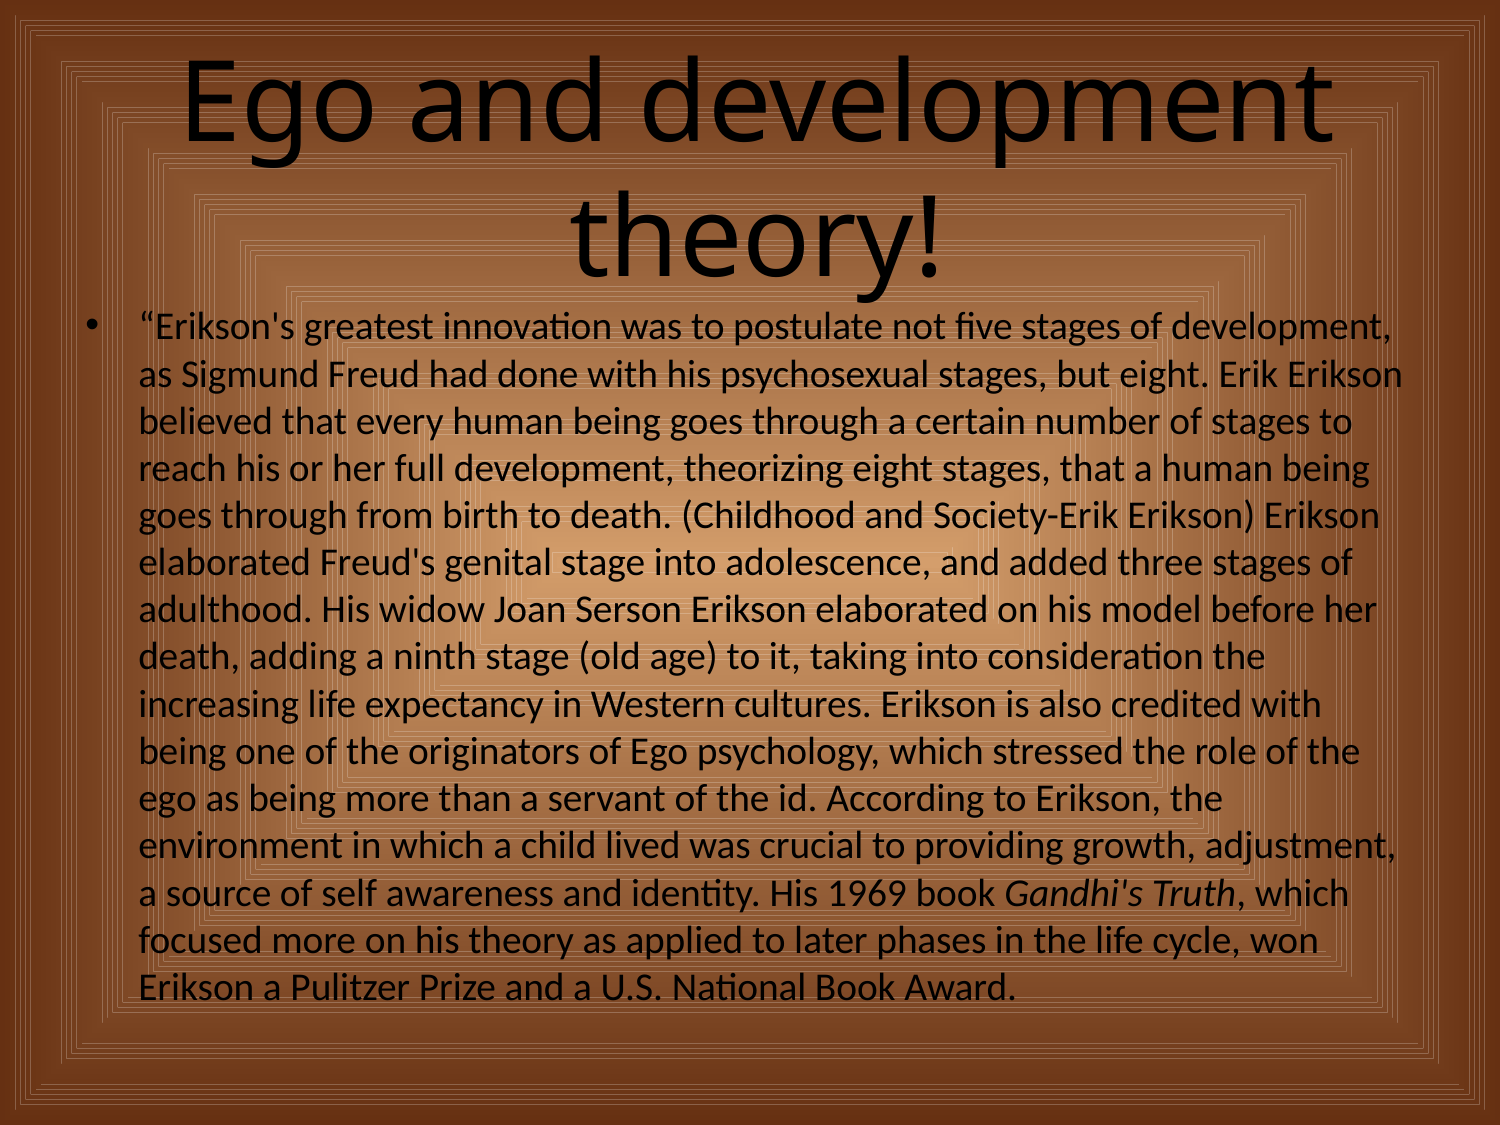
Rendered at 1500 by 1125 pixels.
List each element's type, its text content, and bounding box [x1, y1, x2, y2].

list “Erikson's greatest innovation was to postulate not five stages of development, as Sigmund Freud had done with his psychosexual stages, but eight. Erik Erikson believed that every human being goes through a certain number of stages to reach his or her full development, theorizing eight stages, that a human being goes through from birth to death. (Childhood and Society-Erik Erikson) Erikson elaborated Freud's genital stage into adolescence, and added three stages of adulthood. His widow Joan Serson Erikson elaborated on his model before her death, adding a ninth stage (old age) to it, taking into consideration the increasing life expectancy in Western cultures. Erikson is also credited with being one of the originators of Ego psychology, which stressed the role of the ego as being more than a servant of the id. According to Erikson, the environment in which a child lived was crucial to providing growth, adjustment, a source of self awareness and identity. His 1969 book Gandhi's Truth, which focused more on his theory as applied to later phases in the life cycle, won Erikson a Pulitzer Prize and a U.S. National Book Award. [70, 292, 1421, 1036]
title Ego and development theory! [82, 70, 1432, 258]
